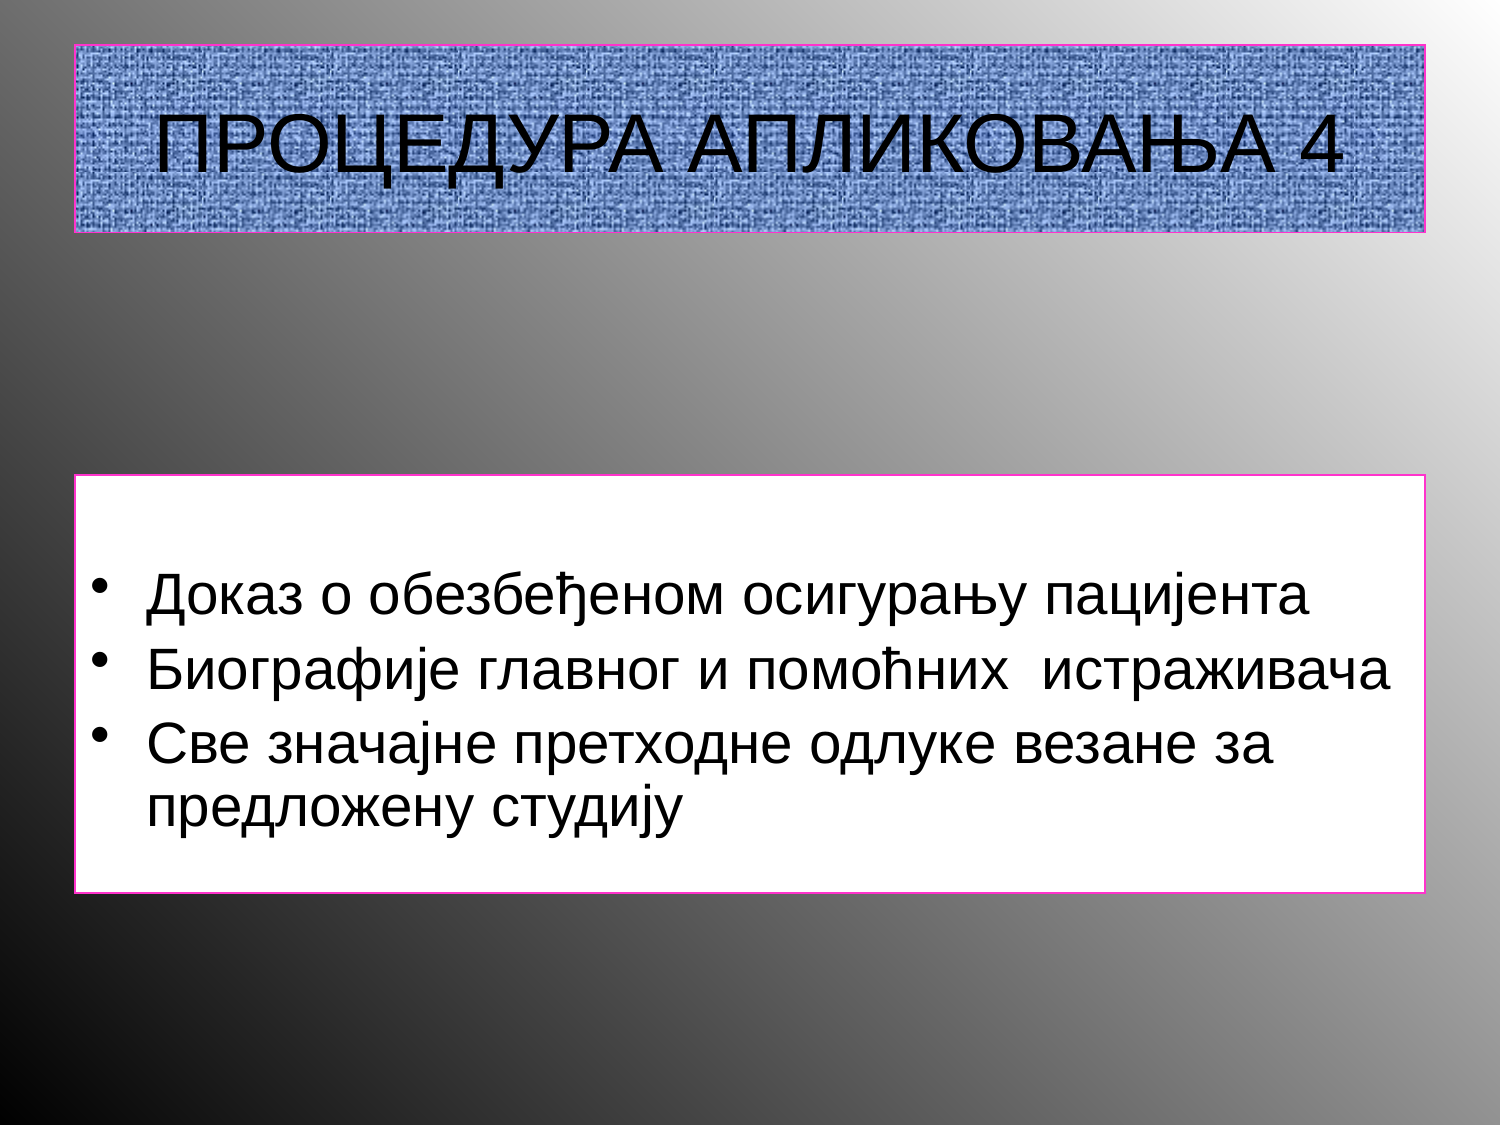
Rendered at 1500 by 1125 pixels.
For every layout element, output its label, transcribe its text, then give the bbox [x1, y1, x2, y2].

list Доказ о обезбеђеном осигурању пацијента Биографије главног и помоћних истраживача Све значајне претходне одлуке везане за предложену студију [74, 474, 1426, 894]
title ПРОЦЕДУРА АПЛИКОВАЊА 4 [74, 44, 1426, 233]
